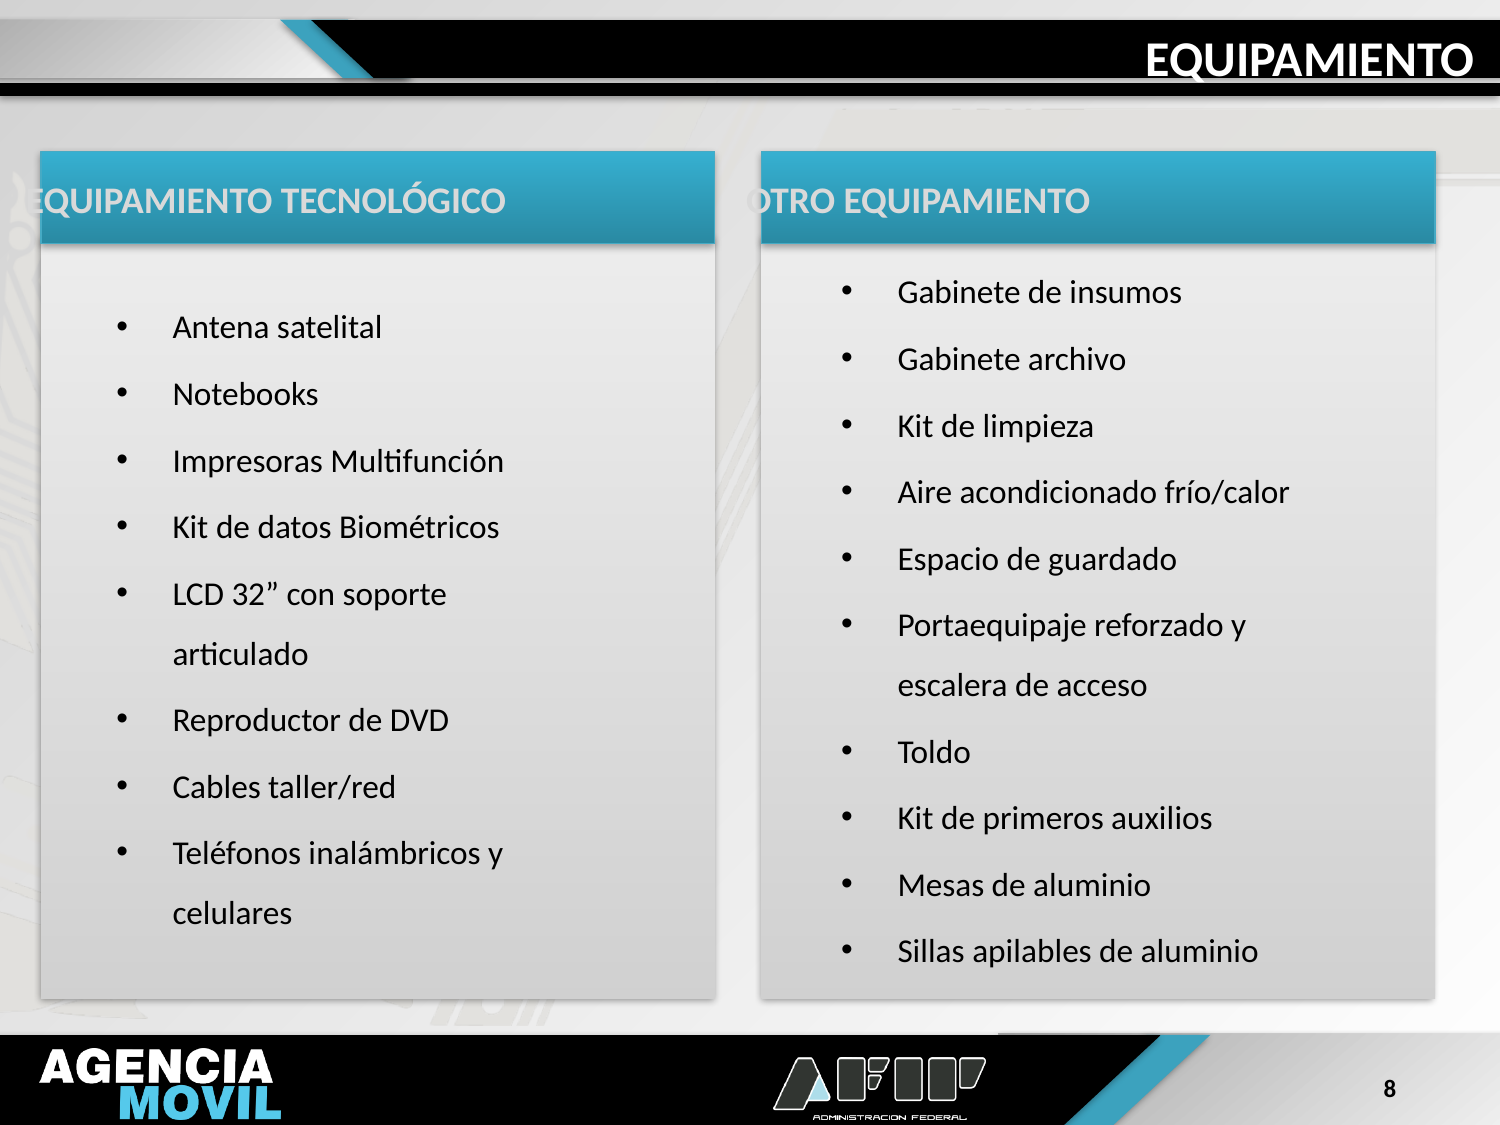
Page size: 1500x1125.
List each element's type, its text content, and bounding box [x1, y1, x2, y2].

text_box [40, 151, 715, 244]
picture [773, 1057, 986, 1120]
text_box Gabinete de insumos Gabinete archivo Kit de limpieza Aire acondicionado frío/calor Espacio de guardado Portaequipaje reforzado y escalera de acceso Toldo Kit de primeros auxilios Mesas de aluminio Sillas apilables de aluminio [826, 254, 1331, 977]
text_box EQUIPAMIENTO [751, 18, 1490, 94]
text_box [761, 253, 1436, 1000]
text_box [761, 151, 1436, 244]
text_box Antena satelital Notebooks Impresoras Multifunción Kit de datos Biométricos LCD 32” con soporte articulado Reproductor de DVD Cables taller/red Teléfonos inalámbricos y celulares [101, 278, 590, 939]
text_box [40, 253, 715, 1000]
picture [39, 1048, 281, 1120]
slide_number 8 [1368, 1065, 1500, 1114]
